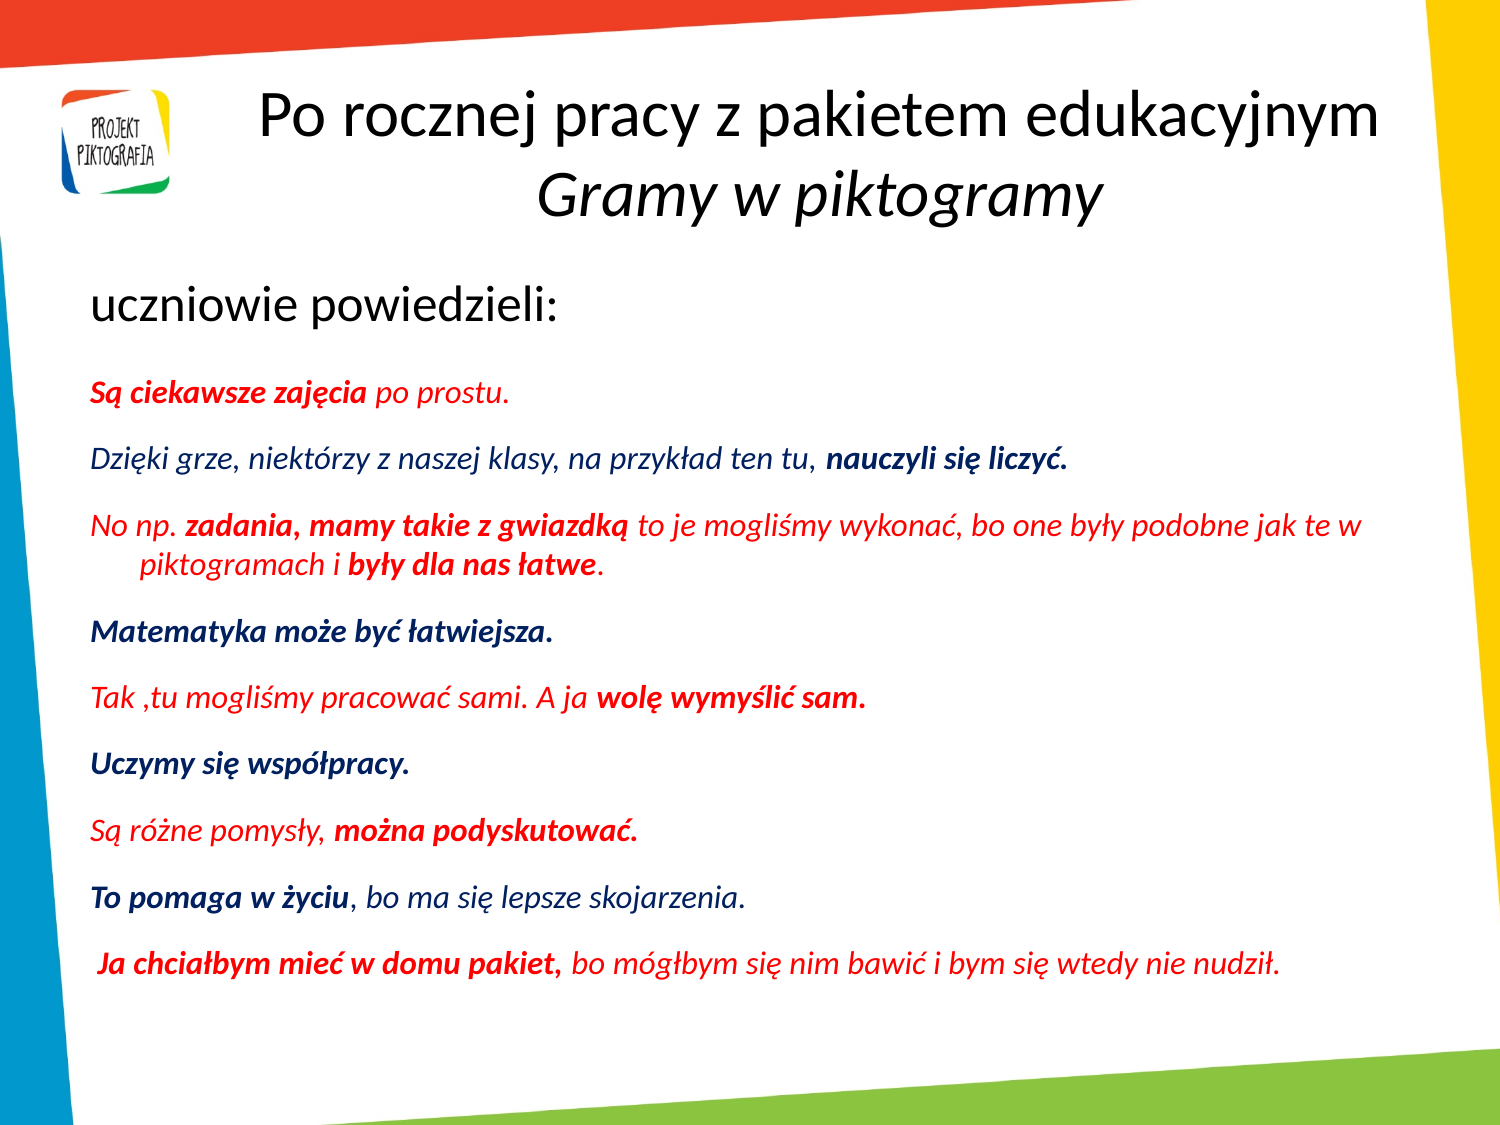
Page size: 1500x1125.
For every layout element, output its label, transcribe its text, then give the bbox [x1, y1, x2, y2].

list uczniowie powiedzieli: Są ciekawsze zajęcia po prostu. Dzięki grze, niektórzy z naszej klasy, na przykład ten tu, nauczyli się liczyć. No np. zadania, mamy takie z gwiazdką to je mogliśmy wykonać, bo one były podobne jak te w piktogramach i były dla nas łatwe. Matematyka może być łatwiejsza. Tak ,tu mogliśmy pracować sami. A ja wolę wymyślić sam. Uczymy się współpracy. Są różne pomysły, można podyskutować. To pomaga w życiu, bo ma się lepsze skojarzenia. Ja chciałbym mieć w domu pakiet, bo mógłbym się nim bawić i bym się wtedy nie nudził. [74, 262, 1426, 1006]
title Po rocznej pracy z pakietem edukacyjnym Gramy w piktogramy [229, 55, 1426, 244]
picture [0, 0, 1500, 1125]
